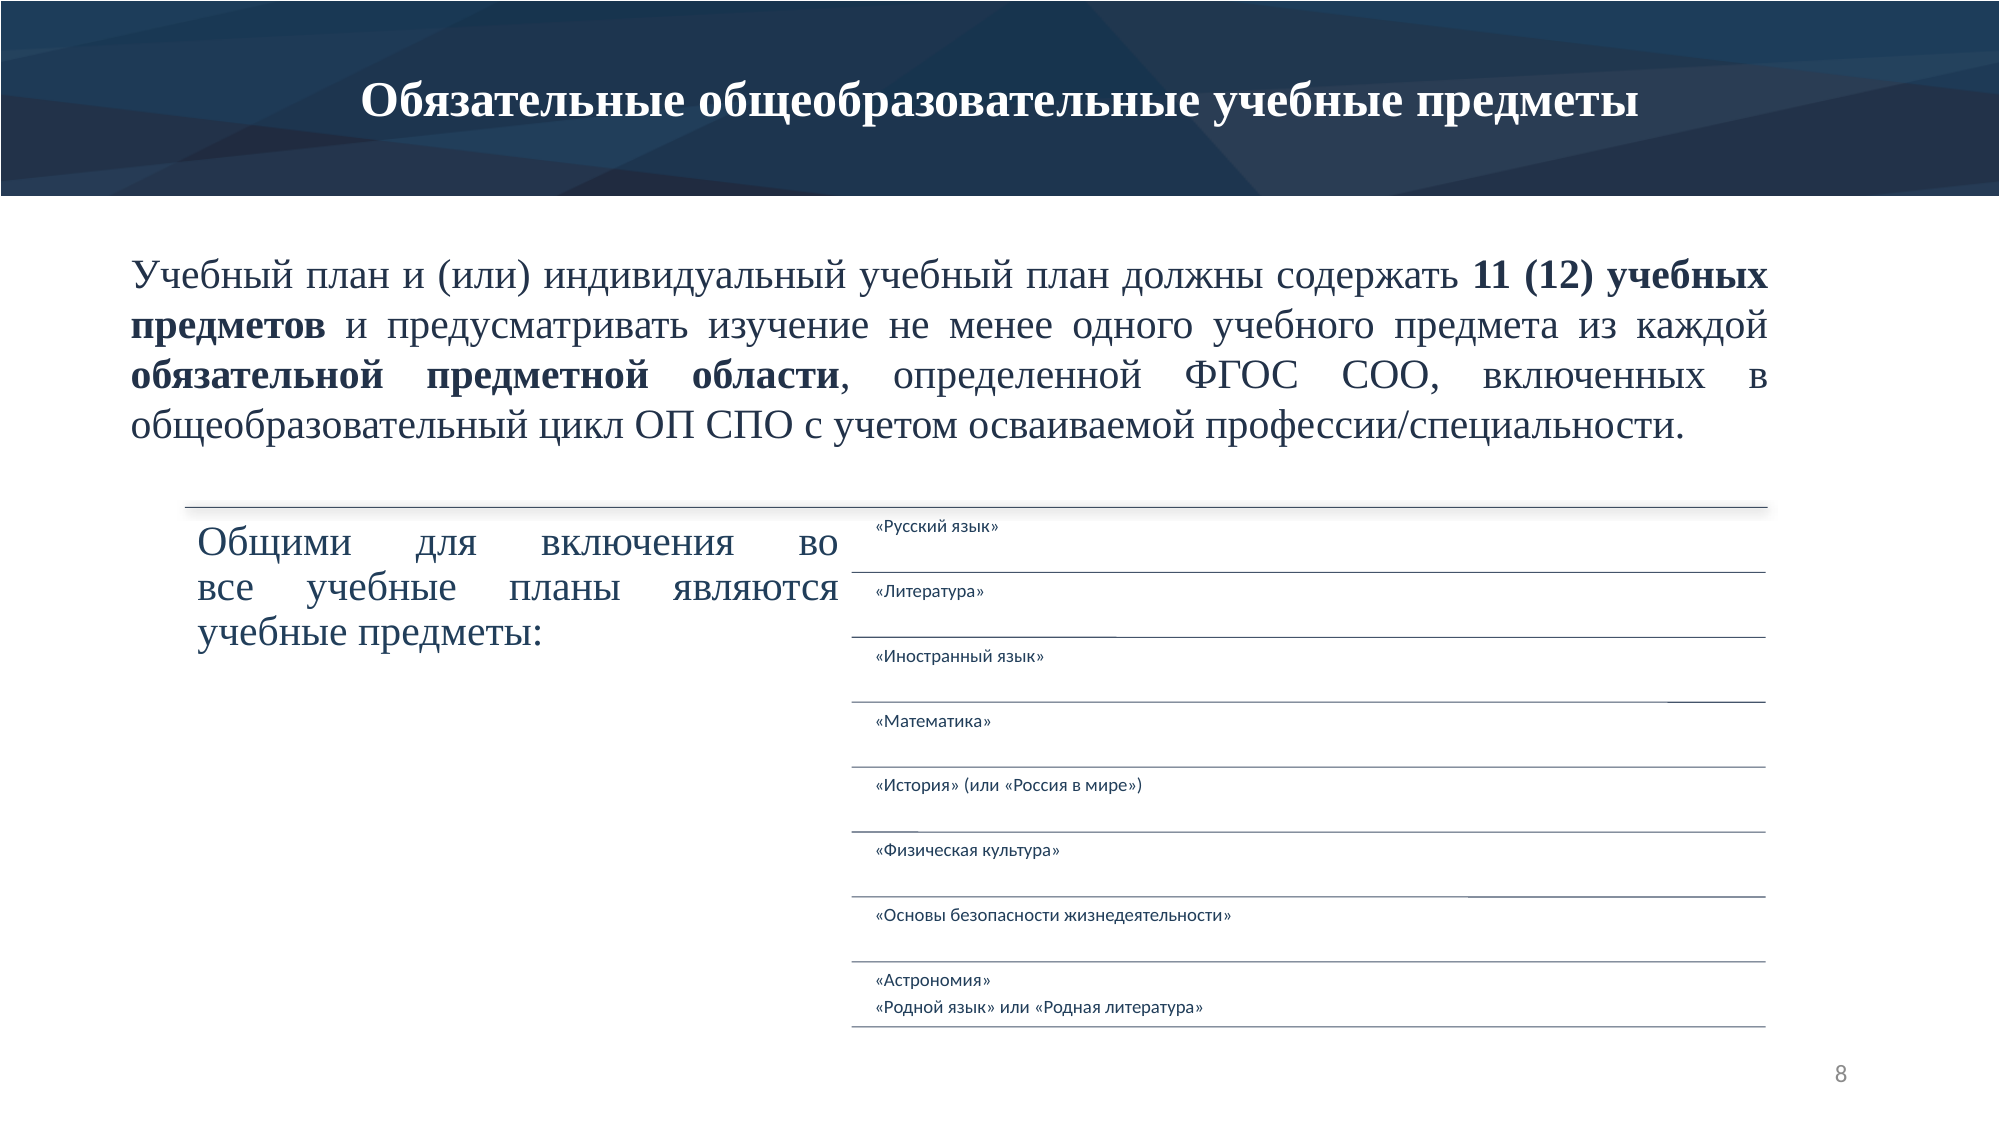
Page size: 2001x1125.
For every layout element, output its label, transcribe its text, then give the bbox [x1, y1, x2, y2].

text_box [184, 507, 1768, 1031]
slide_number 8 [1412, 1042, 1863, 1103]
text_box Учебный план и (или) индивидуальный учебный план должны содержать 11 (12) учебных предметов и предусматривать изучение не менее одного учебного предмета из каждой обязательной предметной области, определенной ФГОС СОО, включенных в общеобразовательный цикл ОП СПО с учетом осваиваемой профессии/специальности. [115, 239, 1784, 505]
picture [0, 0, 2000, 199]
